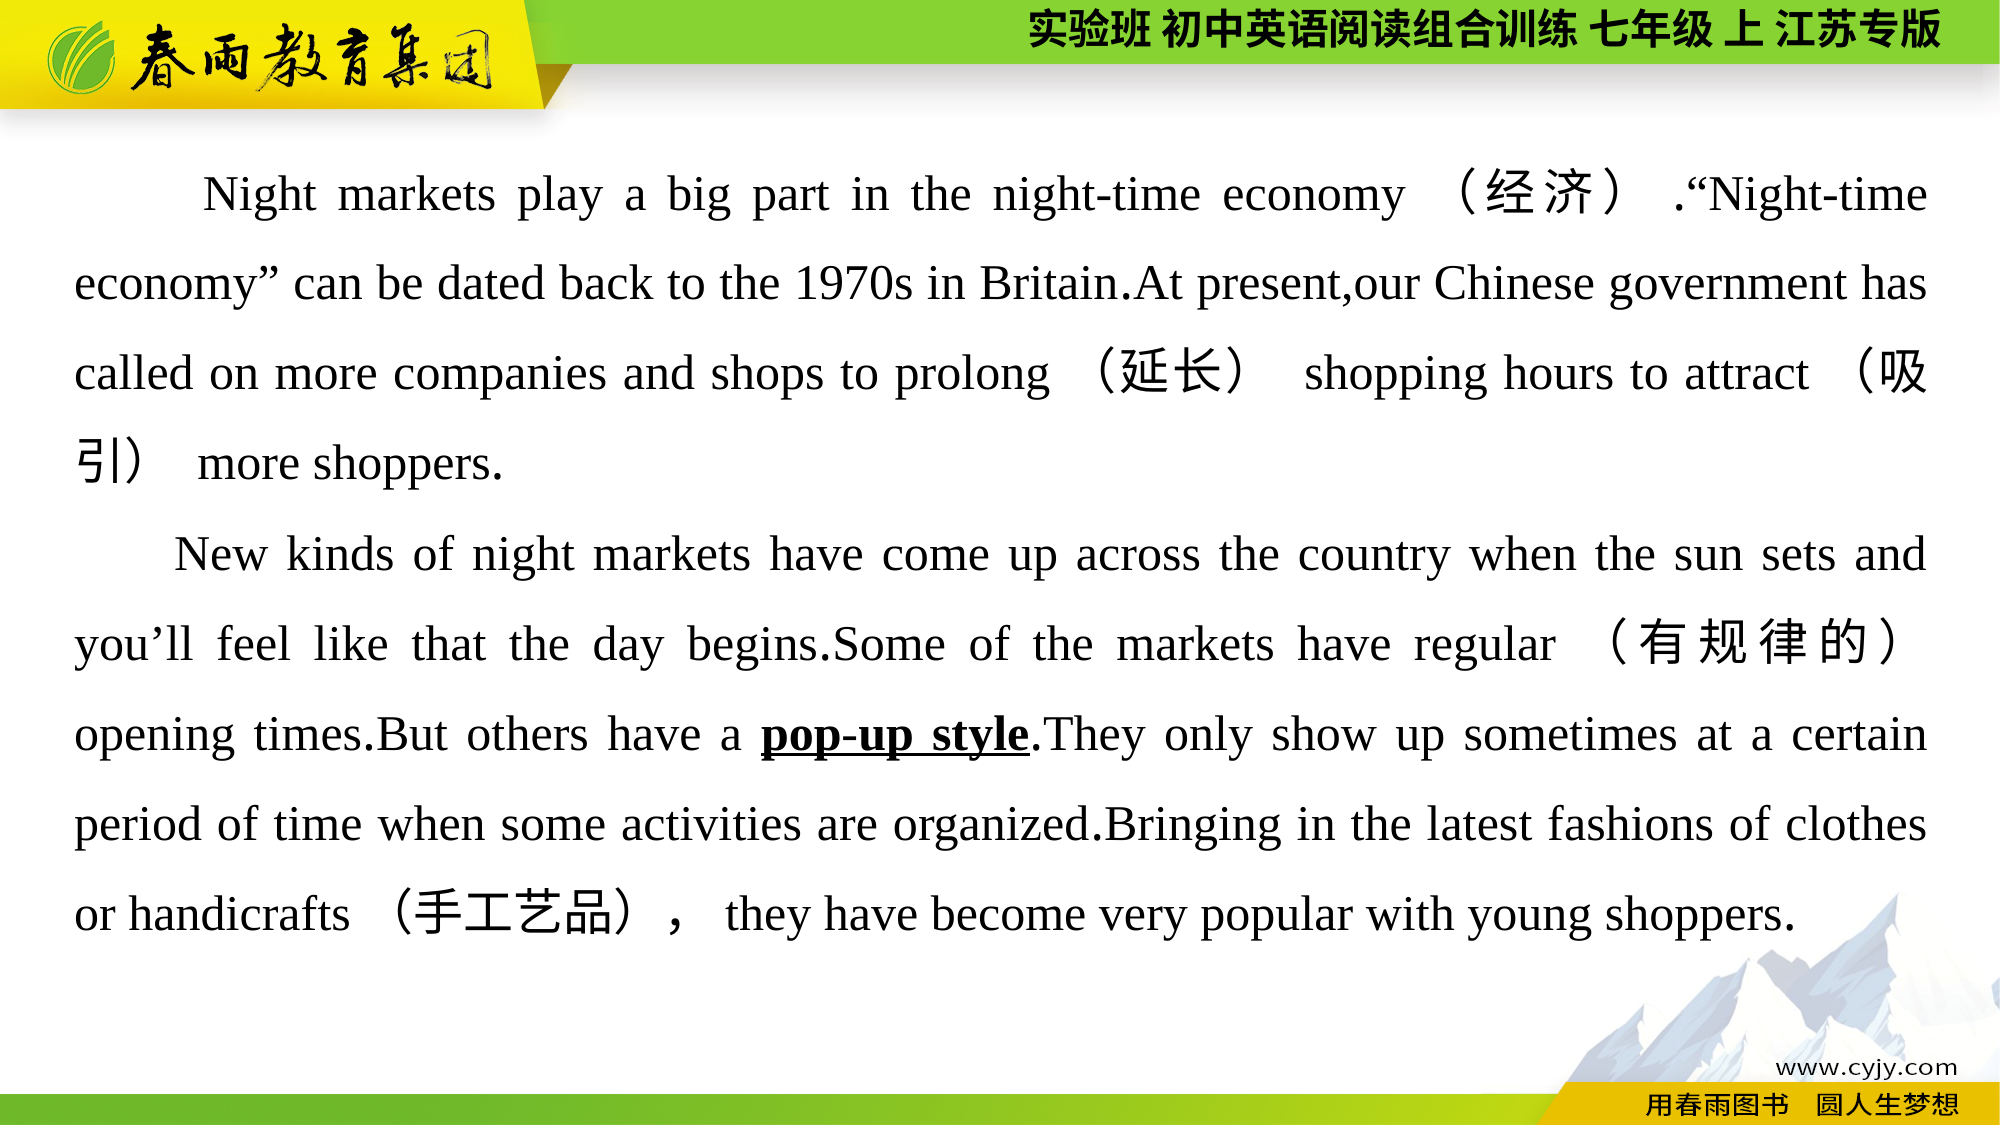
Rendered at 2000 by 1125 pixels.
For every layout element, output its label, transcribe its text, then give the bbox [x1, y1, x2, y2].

list Night markets play a big part in the night-time economy（经济）.“Night-time economy” can be dated back to the 1970s in Britain.At present,our Chinese government has called on more companies and shops to prolong（延长） shopping hours to attract（吸引） more shoppers. New kinds of night markets have come up across the country when the sun sets and you’ll feel like that the day begins.Some of the markets have regular（有规律的） opening times.But others have a pop-up style.They only show up sometimes at a certain period of time when some activities are organized.Bringing in the latest fashions of clothes or handicrafts（手工艺品），they have become very popular with young shoppers. [59, 122, 1944, 956]
picture [0, 0, 2000, 1125]
